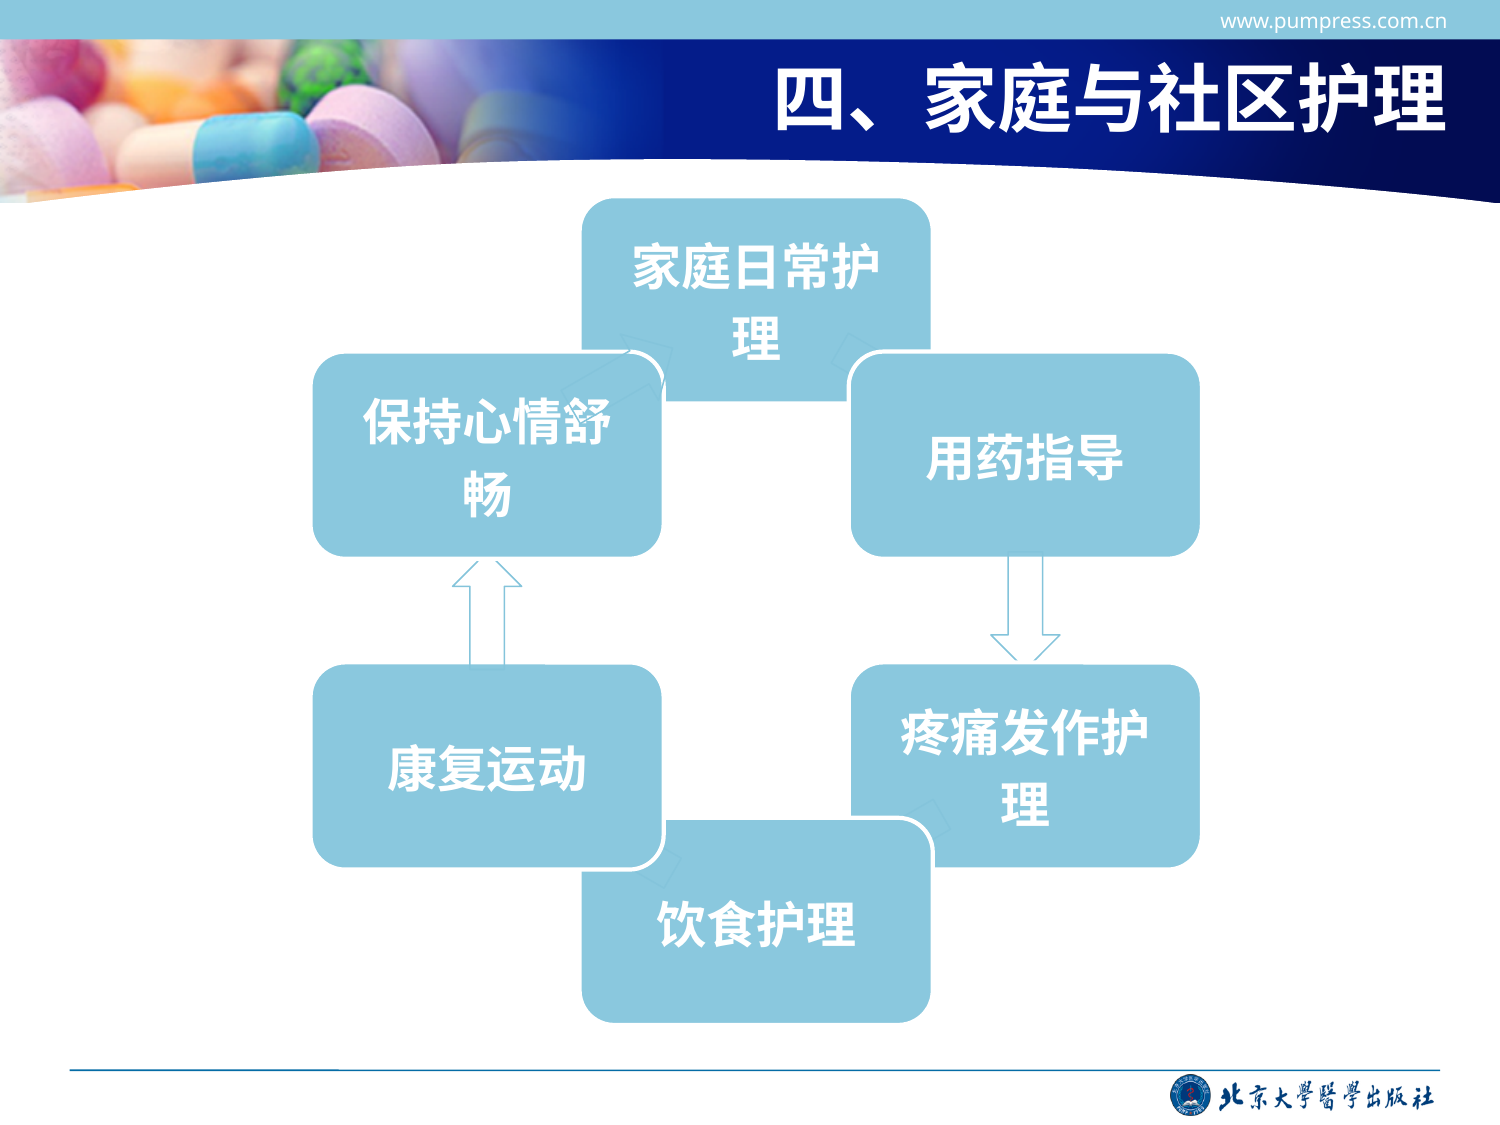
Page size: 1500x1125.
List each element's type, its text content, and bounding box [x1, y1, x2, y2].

picture [1170, 1074, 1436, 1118]
title 四、家庭与社区护理 [137, 49, 1463, 143]
picture [0, 40, 1500, 203]
slide_number www.pumpress.com.cn [1024, 0, 1463, 38]
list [49, 195, 1463, 1026]
